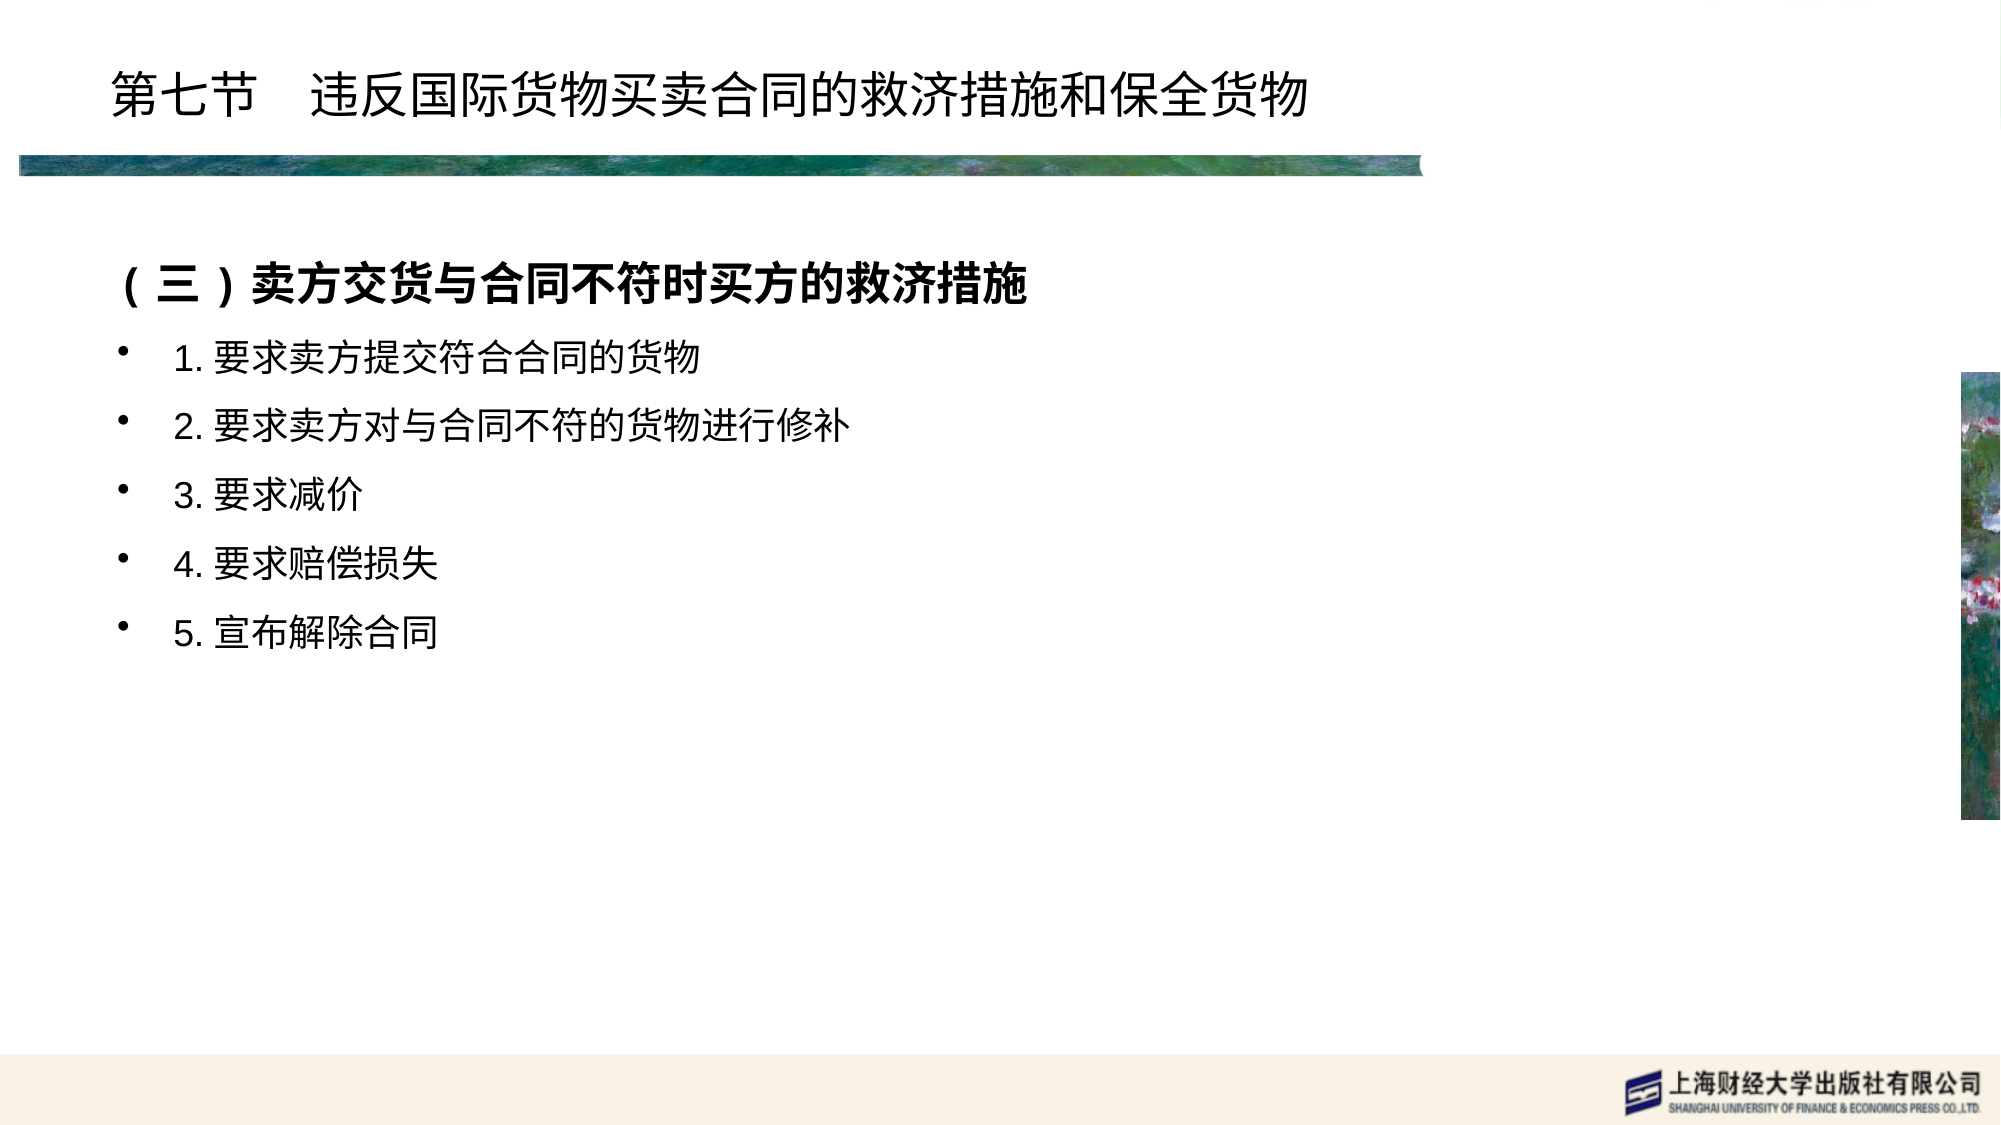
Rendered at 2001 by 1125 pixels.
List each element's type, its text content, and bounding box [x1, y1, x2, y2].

title 第七节 违反国际货物买卖合同的救济措施和保全货物 [94, 42, 1451, 146]
picture [0, 0, 2001, 1125]
list (三)卖方交货与合同不符时买方的救济措施 1.要求卖方提交符合合同的货物 2.要求卖方对与合同不符的货物进行修补 3.要求减价 4.要求赔偿损失 5.宣布解除合同 [102, 233, 1898, 1032]
